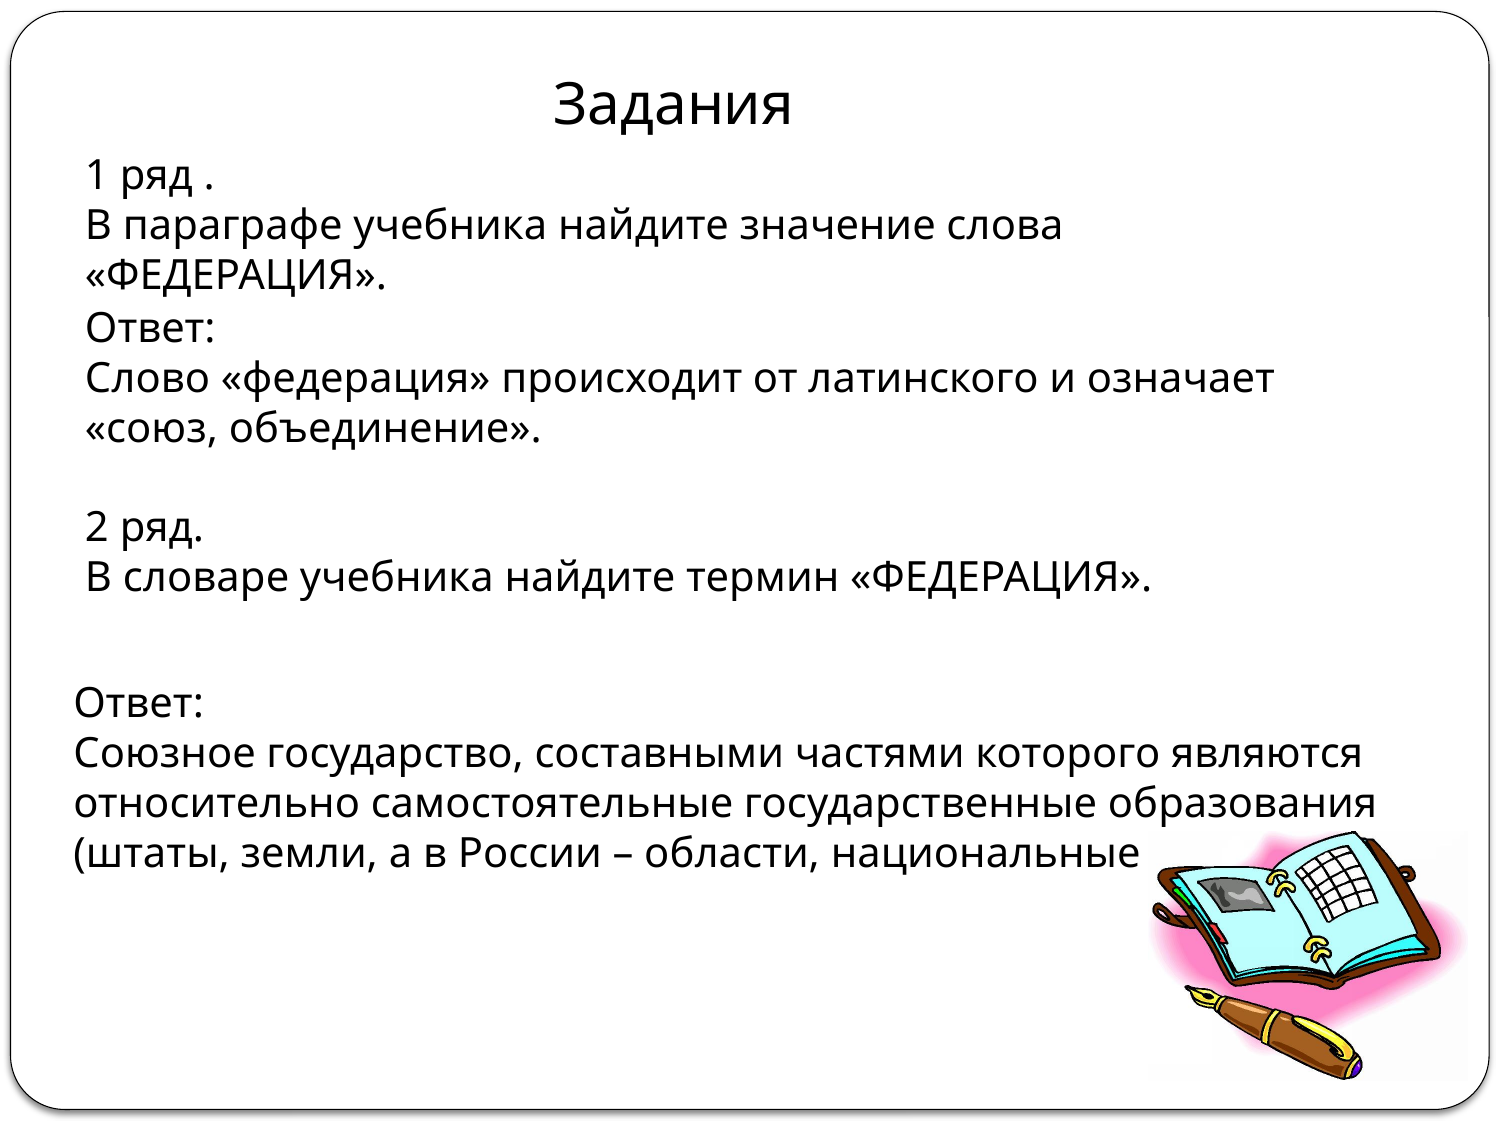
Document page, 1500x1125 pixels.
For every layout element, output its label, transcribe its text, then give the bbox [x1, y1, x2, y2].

picture [1148, 831, 1468, 1081]
text_box 2 ряд. В словаре учебника найдите термин «ФЕДЕРАЦИЯ». [70, 492, 1465, 607]
text_box Задания [316, 58, 1032, 144]
text_box 1 ряд . В параграфе учебника найдите значение слова «ФЕДЕРАЦИЯ». [70, 140, 1360, 292]
text_box Ответ: Союзное государство, составными частями которого являются относительно самостоятельные государственные образования (штаты, земли, а в России – области, национальные республики) [58, 667, 1453, 883]
text_box Ответ: Слово «федерация» происходит от латинского и означает «союз, объединение». [70, 292, 1430, 458]
